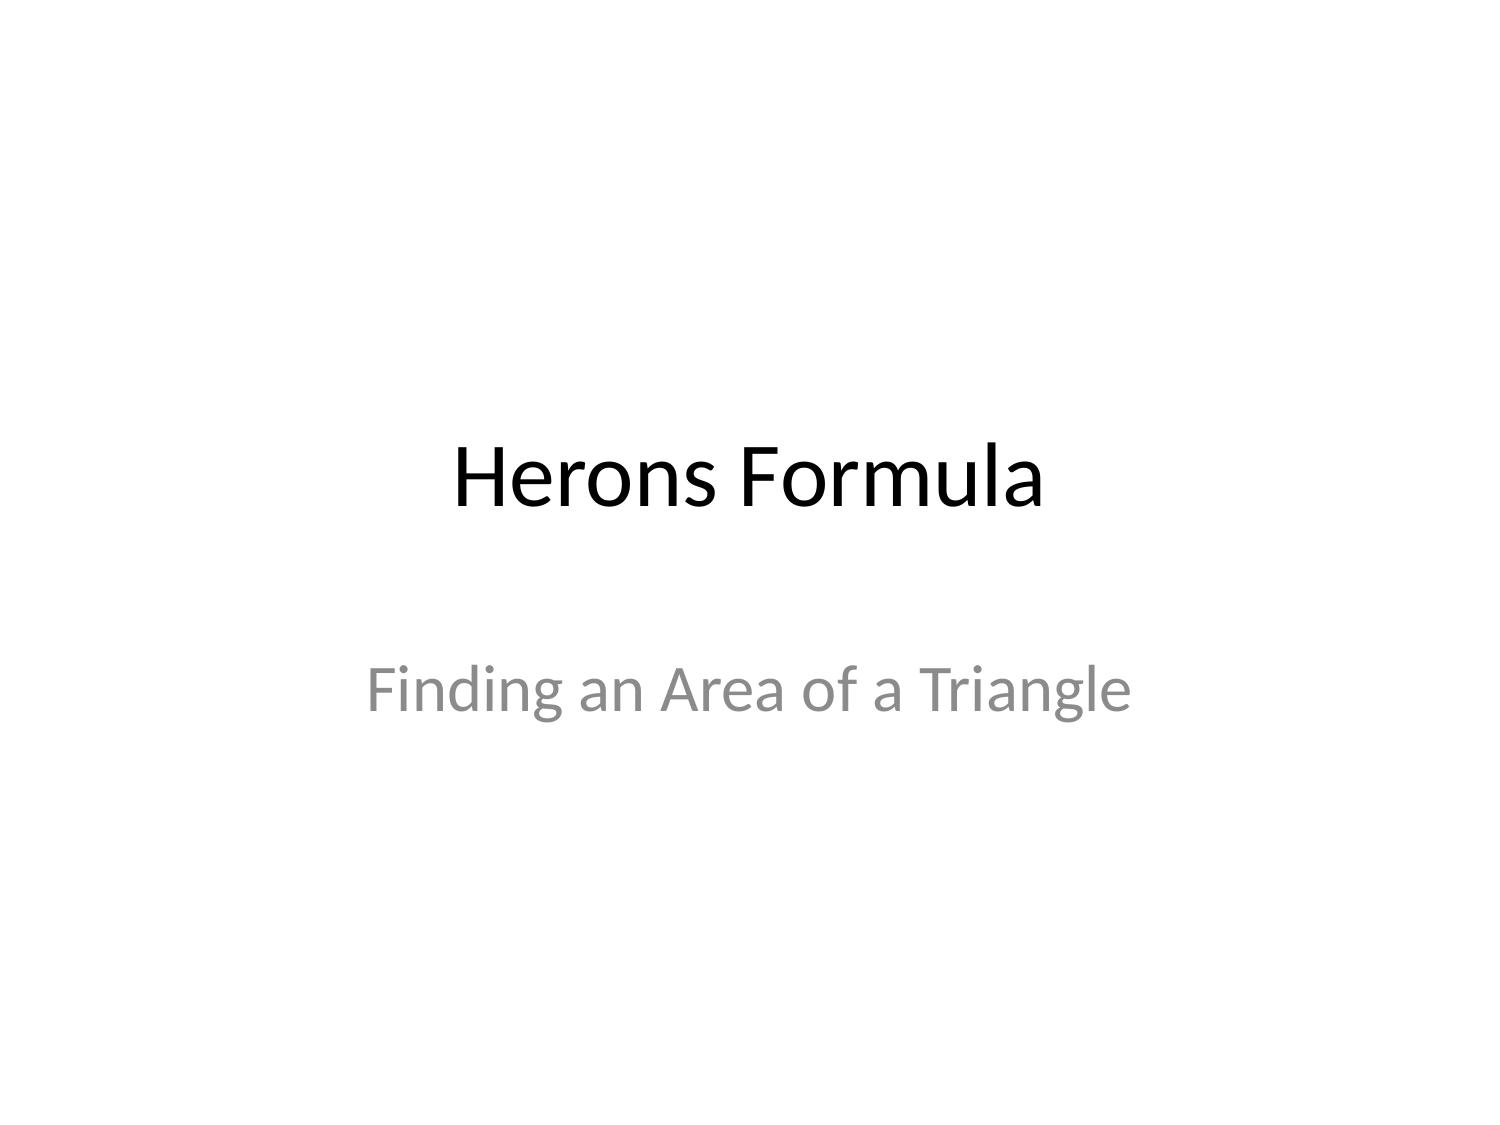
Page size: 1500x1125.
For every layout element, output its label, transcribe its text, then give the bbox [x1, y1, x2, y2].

title Herons Formula [112, 349, 1388, 591]
subtitle Finding an Area of a Triangle [225, 637, 1275, 925]
